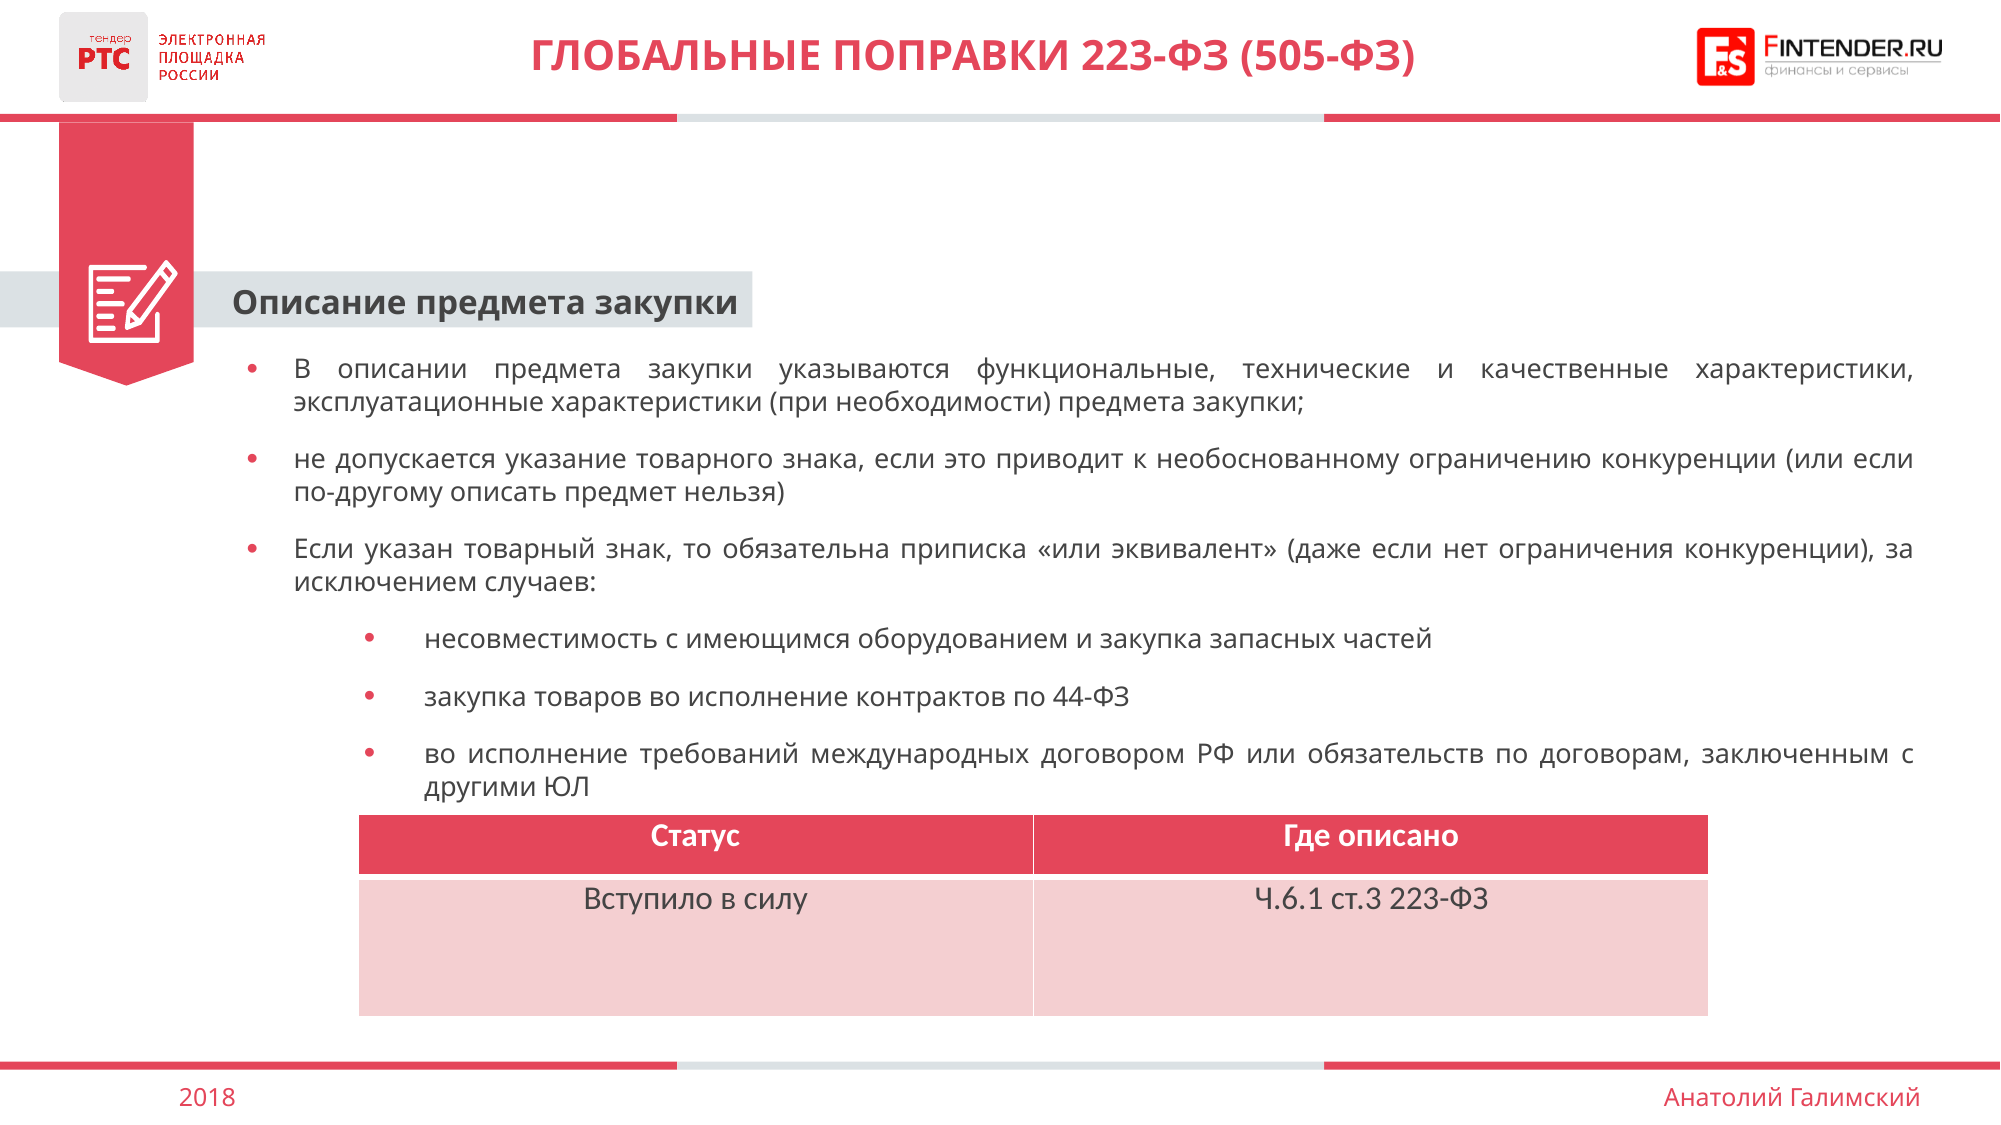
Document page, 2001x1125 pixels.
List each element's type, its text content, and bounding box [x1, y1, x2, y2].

text_box [195, 270, 753, 328]
text_box В описании предмета закупки указываются функциональные, технические и качественные характеристики, эксплуатационные характеристики (при необходимости) предмета закупки; не допускается указание товарного знака, если это приводит к необоснованному ограничению конкуренции (или если по-другому описать предмет нельзя) Если указан товарный знак, то обязательна приписка «или эквивалент» (даже если нет ограничения конкуренции), за исключением случаев: несовместимость с имеющимся оборудованием и закупка запасных частей закупка товаров во исполнение контрактов по 44-ФЗ во исполнение требований международных договором РФ или обязательств по договорам, заключенным с другими ЮЛ [231, 344, 1929, 809]
table_header Статус [359, 815, 1033, 874]
text_box [124, 260, 178, 330]
picture [59, 12, 265, 102]
title ГЛОБАЛЬНЫЕ ПОПРАВКИ 223-фз (505-фз) [294, 0, 1652, 114]
table_cell Ч.6.1 ст.3 223-ФЗ [1034, 880, 1708, 1016]
text_box Описание предмета закупки [231, 281, 960, 322]
text_box 2018 [0, 1073, 415, 1119]
text_box [58, 121, 195, 387]
text_box Анатолий Галимский [1584, 1073, 2000, 1119]
table_cell Вступило в силу [359, 880, 1033, 1016]
table_header Где описано [1034, 815, 1708, 874]
picture [1696, 18, 1942, 95]
text_box [88, 264, 160, 343]
text_box [0, 270, 58, 328]
